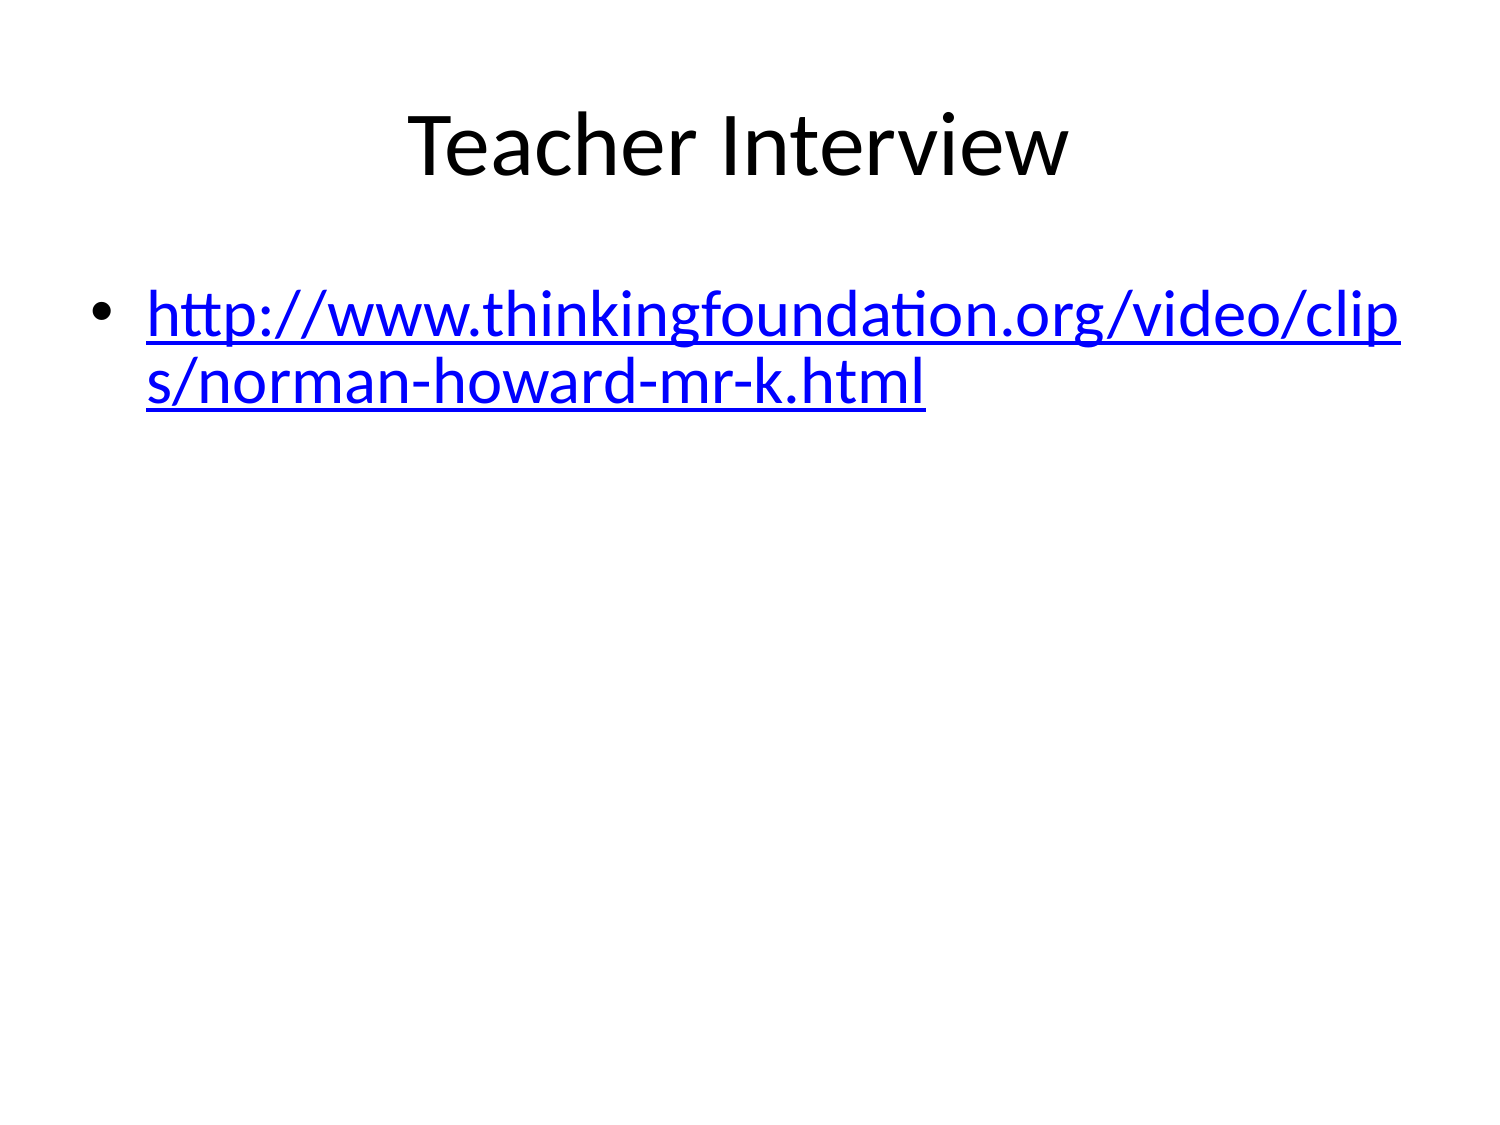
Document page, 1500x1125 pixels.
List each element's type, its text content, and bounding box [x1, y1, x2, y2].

title Teacher Interview [75, 45, 1425, 233]
list http://www.thinkingfoundation.org/video/clips/norman-howard-mr-k.html [75, 262, 1425, 1005]
